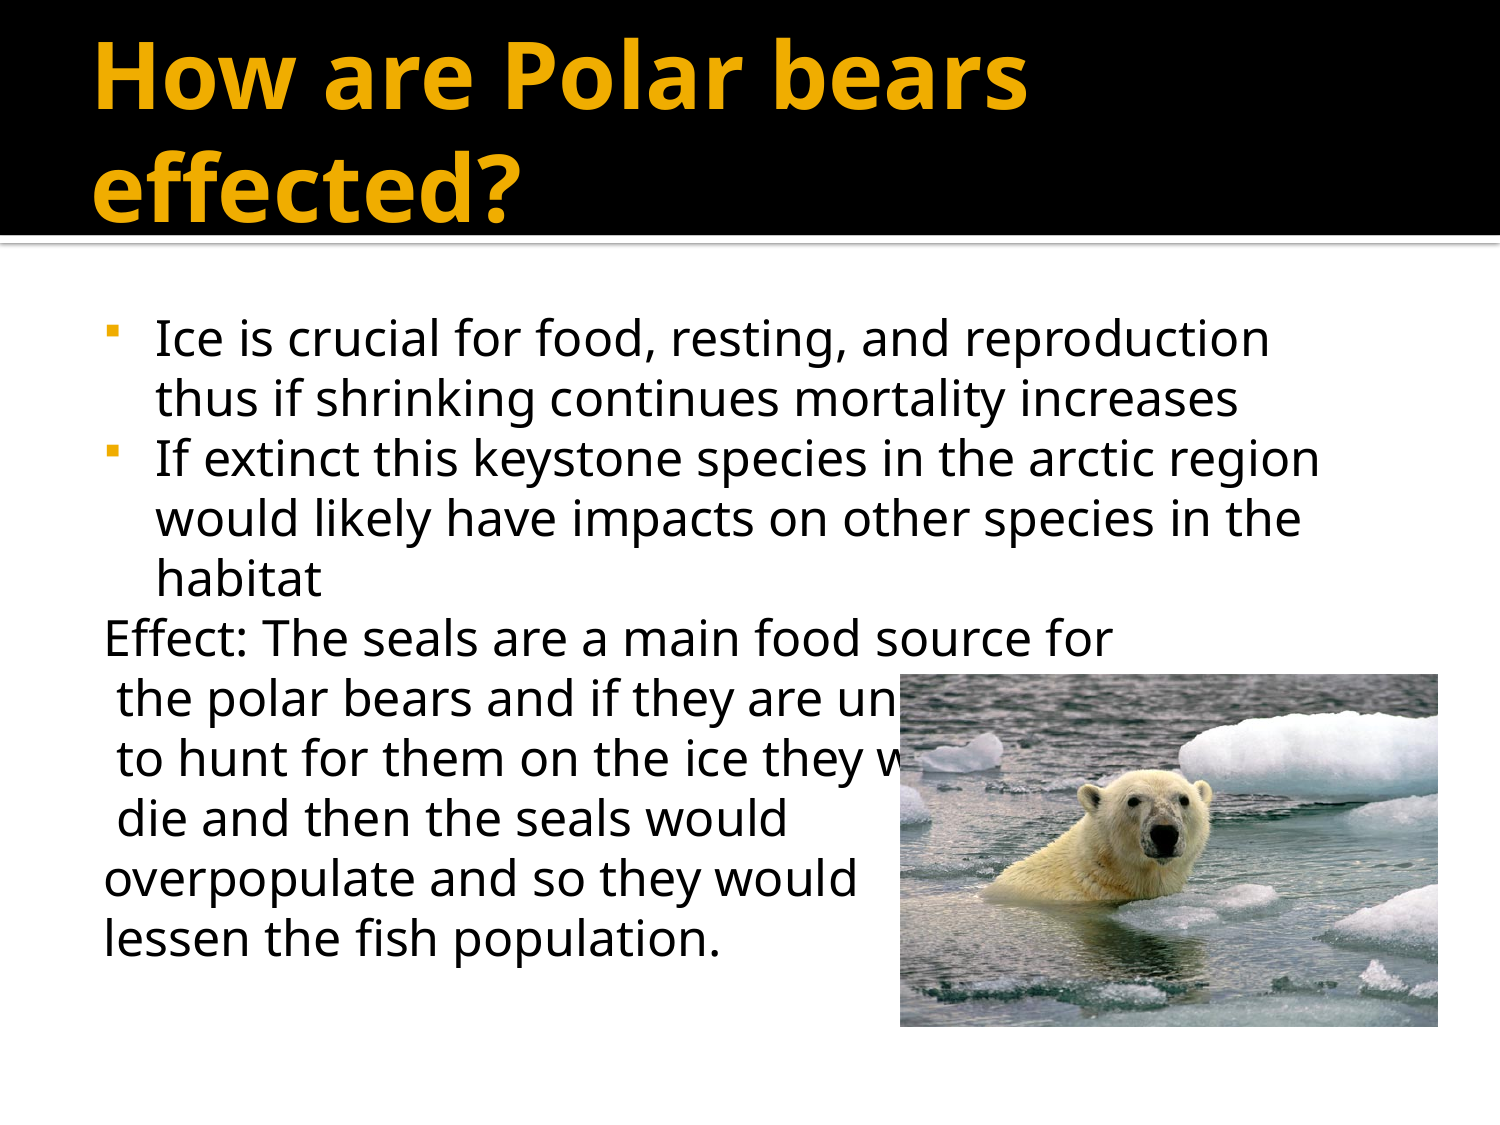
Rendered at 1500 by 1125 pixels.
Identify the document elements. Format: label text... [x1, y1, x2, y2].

list Ice is crucial for food, resting, and reproduction thus if shrinking continues mortality increases If extinct this keystone species in the arctic region would likely have impacts on other species in the habitat Effect: The seals are a main food source for the polar bears and if they are unable to hunt for them on the ice they will die and then the seals would overpopulate and so they would lessen the fish population. [74, 290, 1363, 1063]
title How are Polar bears effected? [75, 25, 1425, 231]
picture [899, 674, 1438, 1027]
